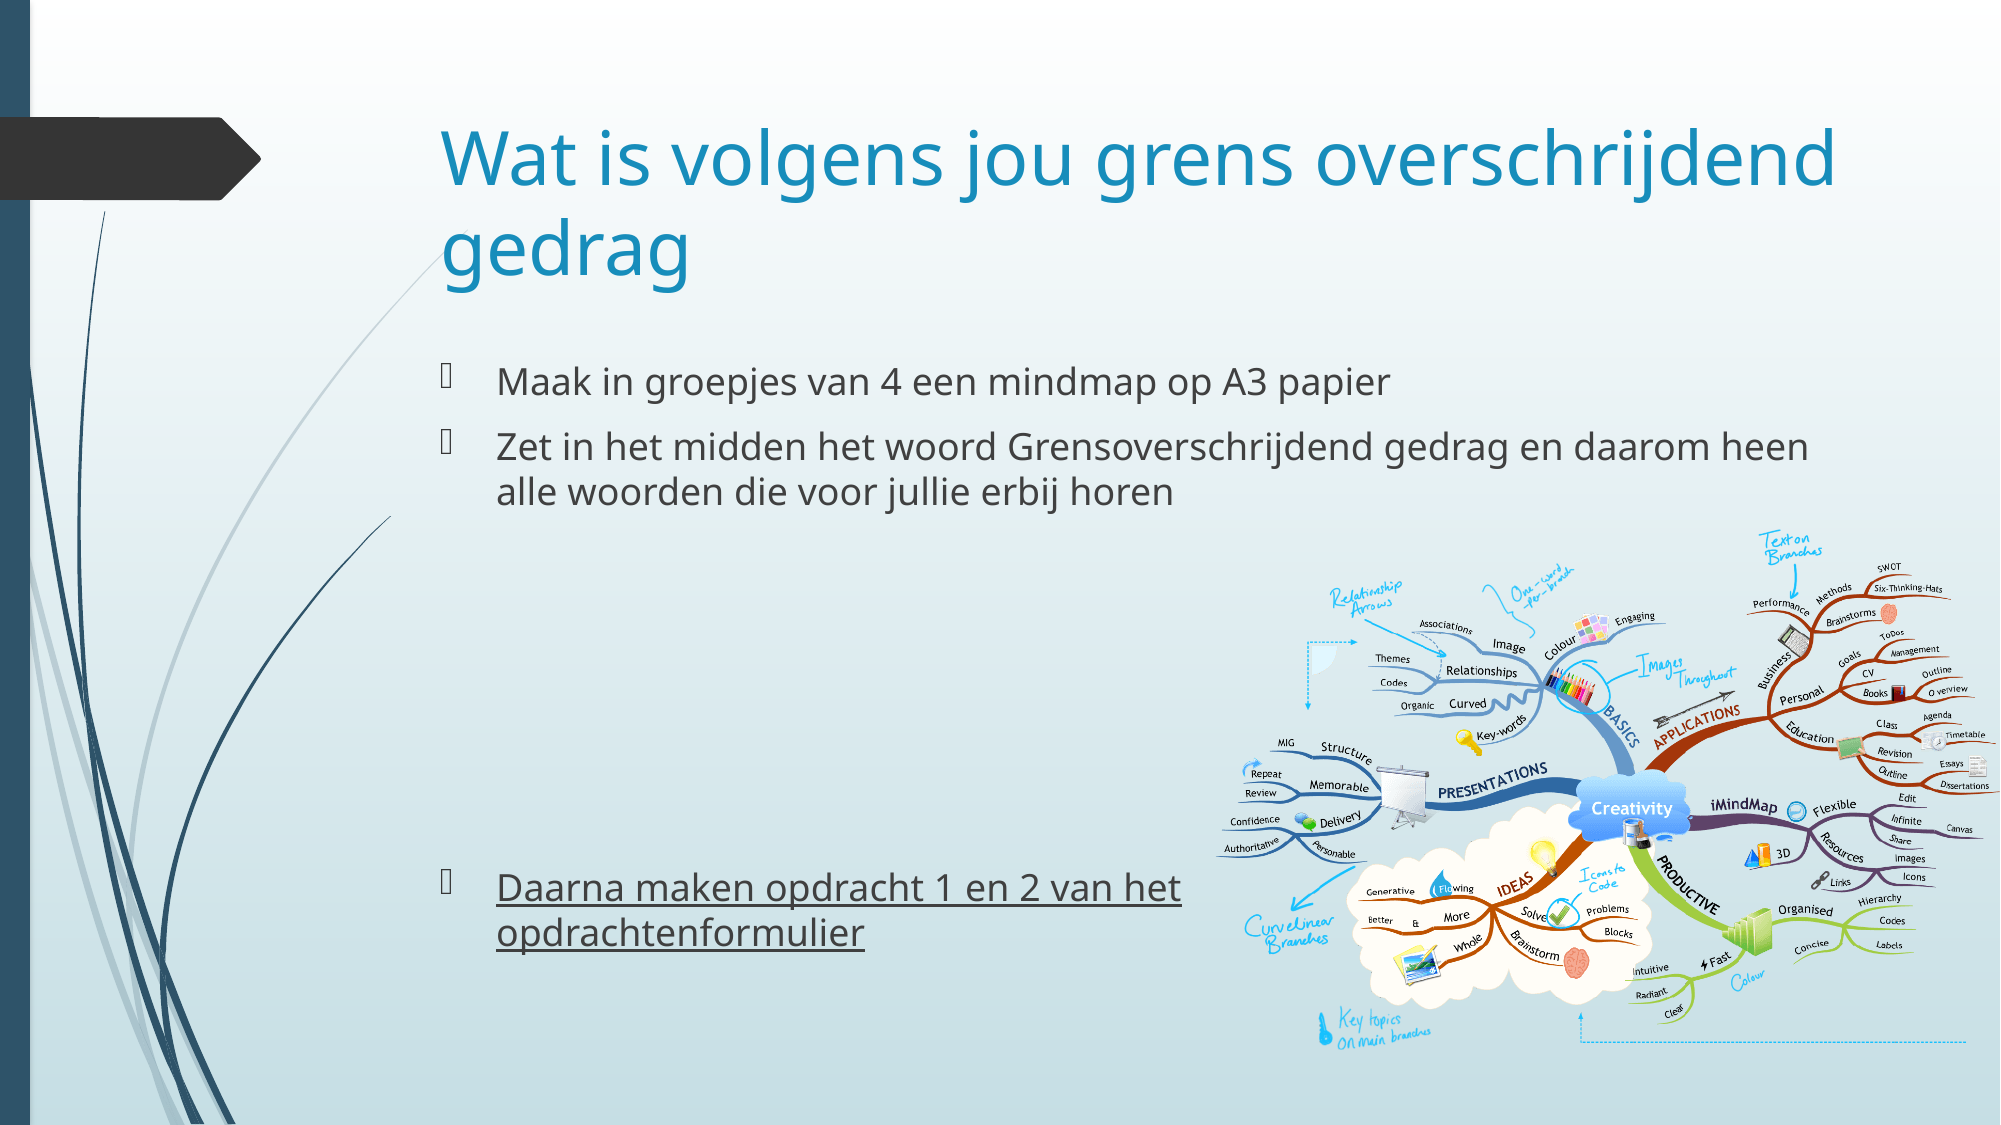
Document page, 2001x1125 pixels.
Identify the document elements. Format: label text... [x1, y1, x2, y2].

picture [1215, 529, 2000, 1051]
title Wat is volgens jou grens overschrijdend gedrag [425, 102, 1888, 313]
list Maak in groepjes van 4 een mindmap op A3 papier Zet in het midden het woord Grensoverschrijdend gedrag en daarom heen alle woorden die voor jullie erbij horen Daarna maken opdracht 1 en 2 van het opdrachtenformulier [424, 350, 1888, 970]
